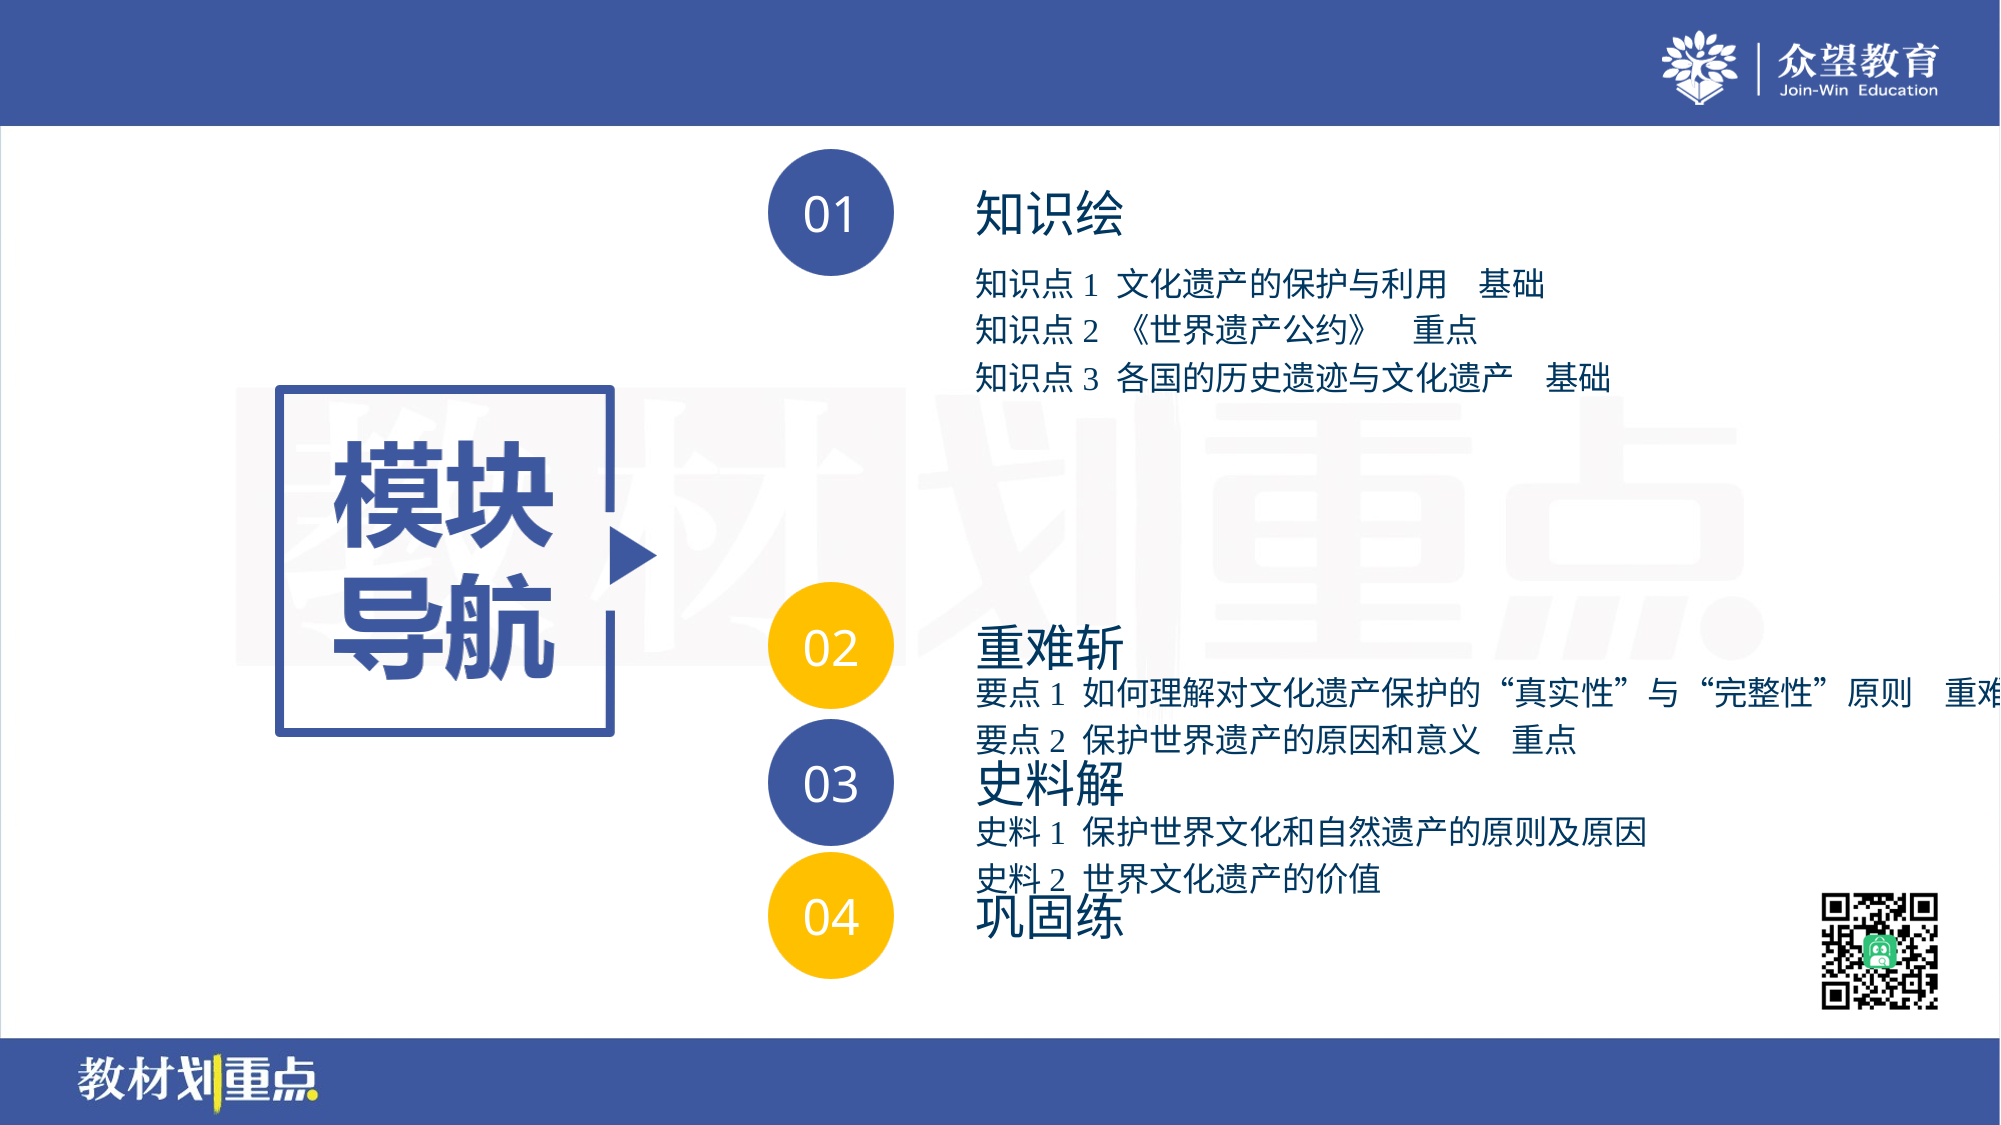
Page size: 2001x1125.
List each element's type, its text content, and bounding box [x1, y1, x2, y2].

text_box 知识点1 文化遗产的保护与利用 基础 [975, 254, 1979, 300]
picture [0, 0, 2000, 1125]
text_box 要点1 如何理解对文化遗产保护的“真实性”与“完整性”原则 重难点 [975, 663, 1979, 710]
text_box 知识点3 各国的历史遗迹与文化遗产 基础 [975, 348, 1979, 396]
text_box 要点2 保护世界遗产的原因和意义 重点 [975, 710, 1979, 757]
text_box 史料1 保护世界文化和自然遗产的原则及原因 [975, 803, 1979, 849]
text_box 知识点2 《世界遗产公约》 重点 [975, 300, 1979, 348]
text_box 史料2 世界文化遗产的价值 [975, 849, 1979, 897]
